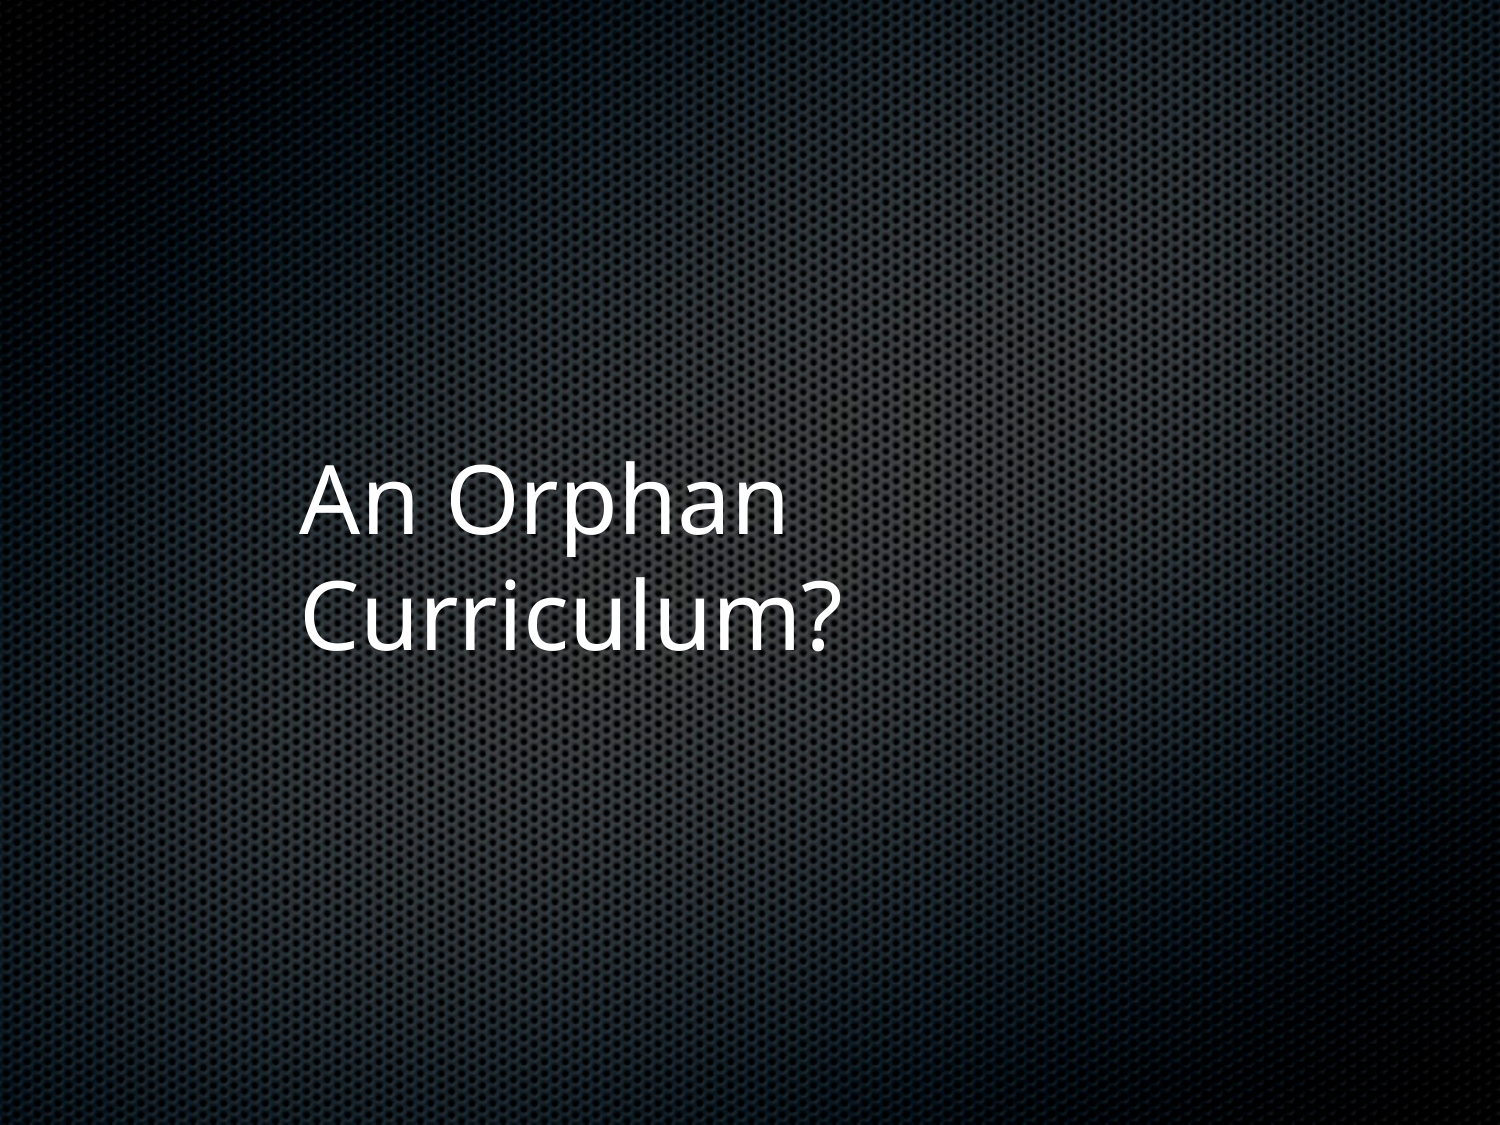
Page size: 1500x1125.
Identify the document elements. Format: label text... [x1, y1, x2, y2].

title An Orphan Curriculum? [284, 435, 1249, 677]
picture [0, 0, 1500, 1125]
